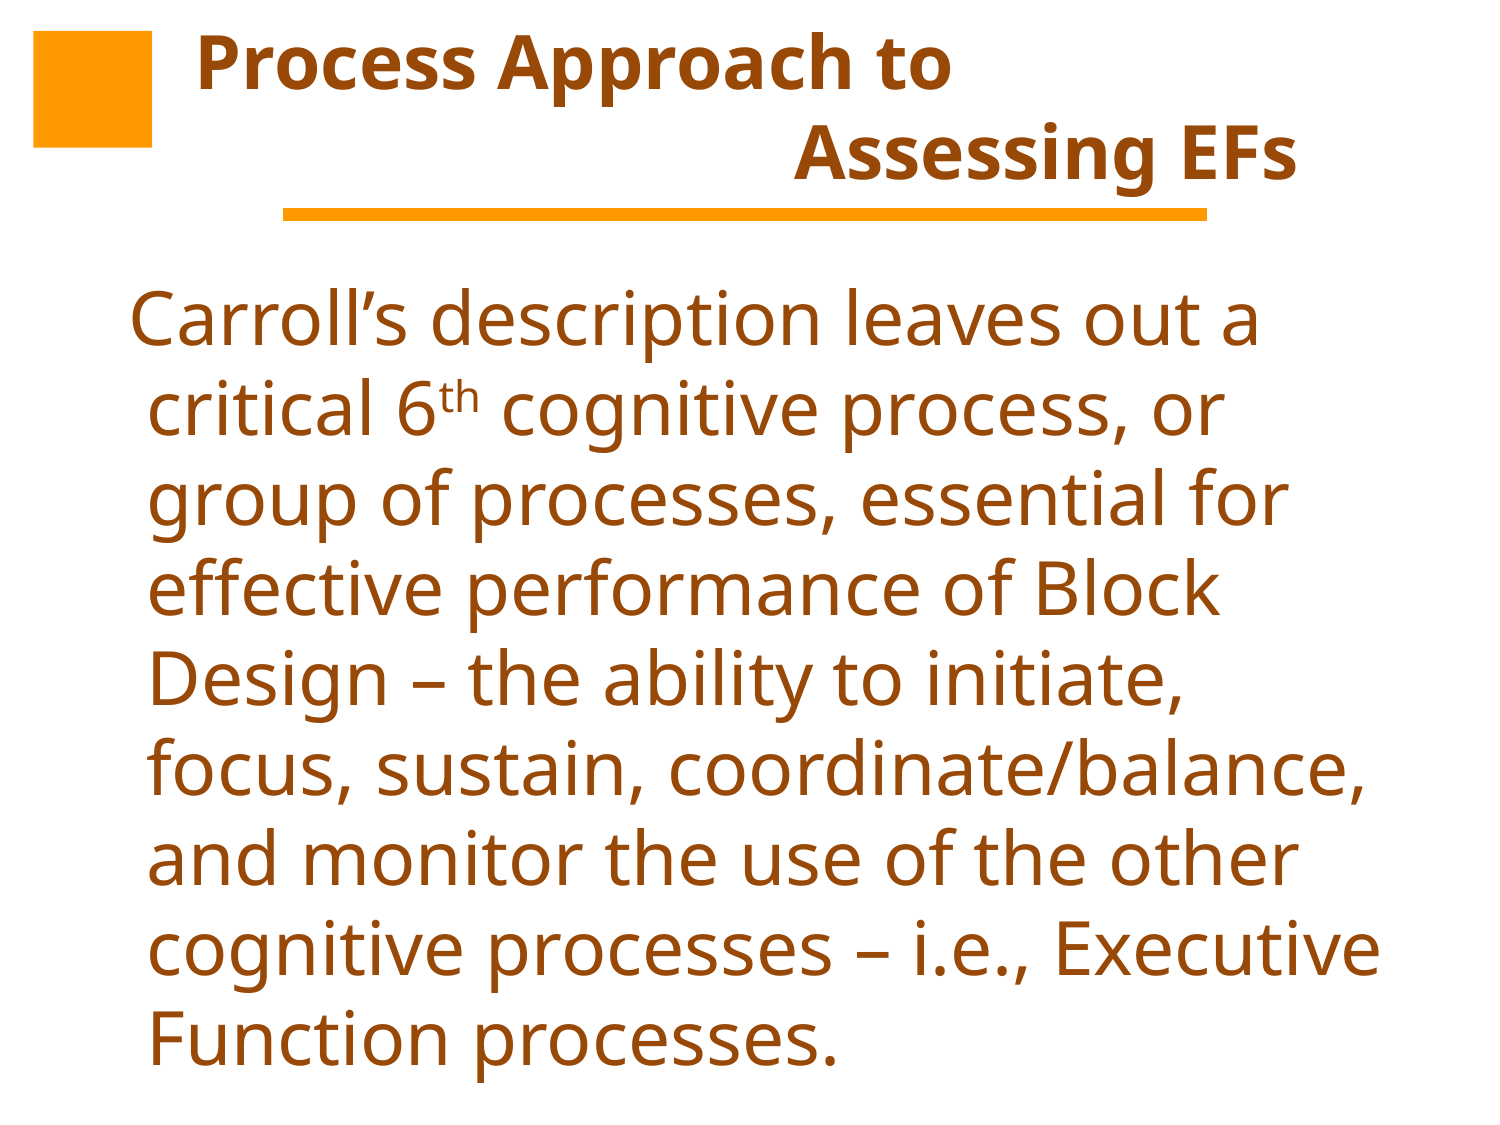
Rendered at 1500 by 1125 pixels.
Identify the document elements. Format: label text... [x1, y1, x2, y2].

text_box [31, 29, 154, 150]
list Carroll’s description leaves out a critical 6th cognitive process, or group of processes, essential for effective performance of Block Design – the ability to initiate, focus, sustain, coordinate/balance, and monitor the use of the other cognitive processes – i.e., Executive Function processes. [74, 262, 1413, 1038]
title Process Approach to Assessing EFs [179, 77, 1405, 203]
